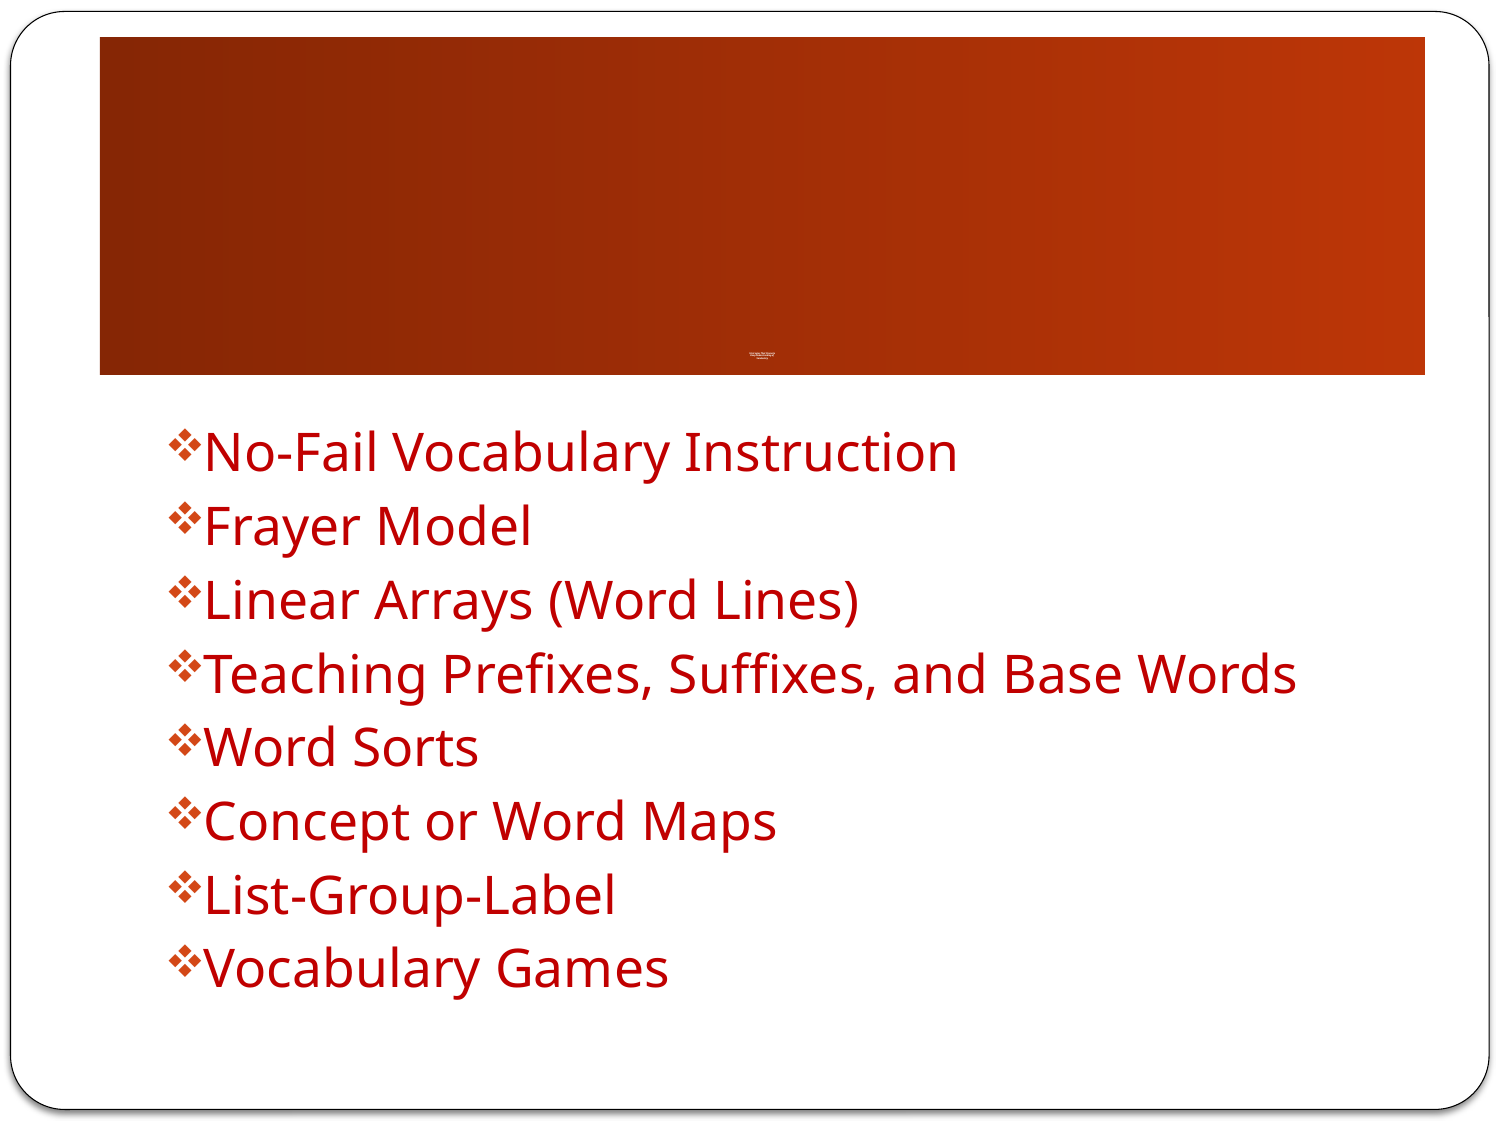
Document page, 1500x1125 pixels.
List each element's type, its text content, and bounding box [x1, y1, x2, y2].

title Strategies That Promote Deep Understanding of Vocabulary [99, 37, 1425, 375]
list No-Fail Vocabulary Instruction Frayer Model Linear Arrays (Word Lines) Teaching Prefixes, Suffixes, and Base Words Word Sorts Concept or Word Maps List-Group-Label Vocabulary Games [150, 337, 1425, 1013]
